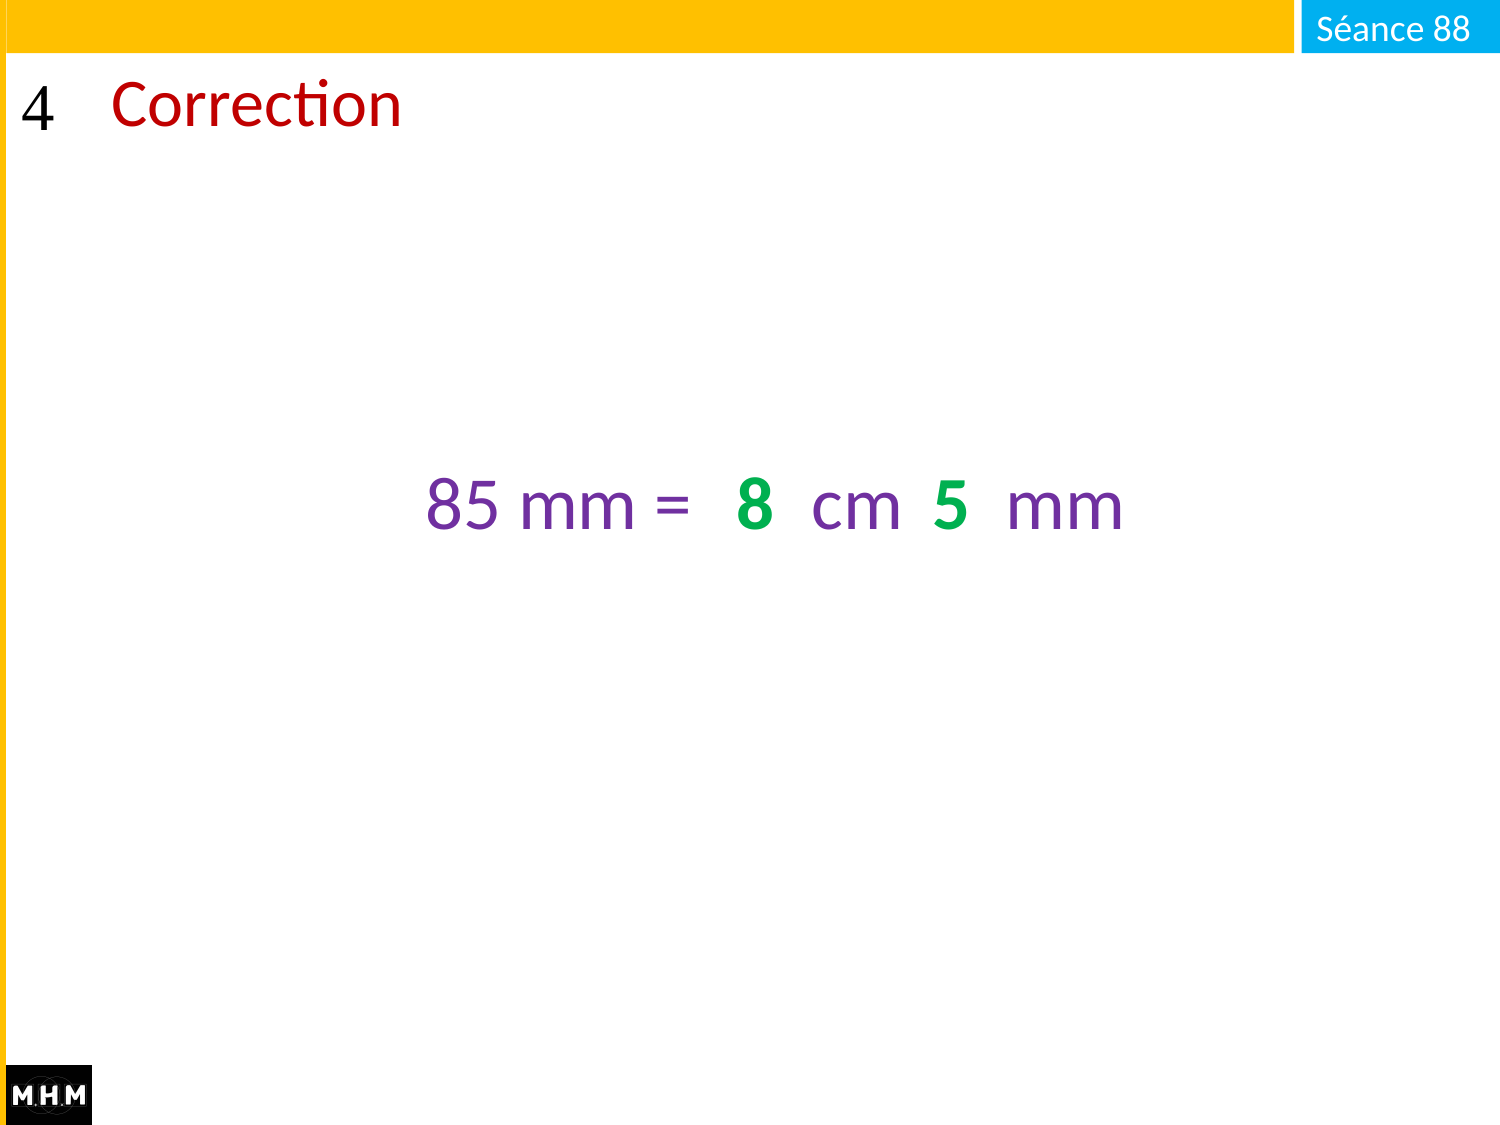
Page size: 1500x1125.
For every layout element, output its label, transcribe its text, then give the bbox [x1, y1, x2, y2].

text_box 8 [711, 447, 800, 552]
text_box 5 [907, 447, 996, 552]
text_box 85 mm = … cm … mm [410, 447, 711, 552]
text_box 85 mm = … cm … mm [996, 447, 1249, 552]
text_box 85 mm = … cm … mm [800, 447, 907, 552]
picture [6, 1065, 92, 1125]
title Correction [96, 60, 1391, 150]
